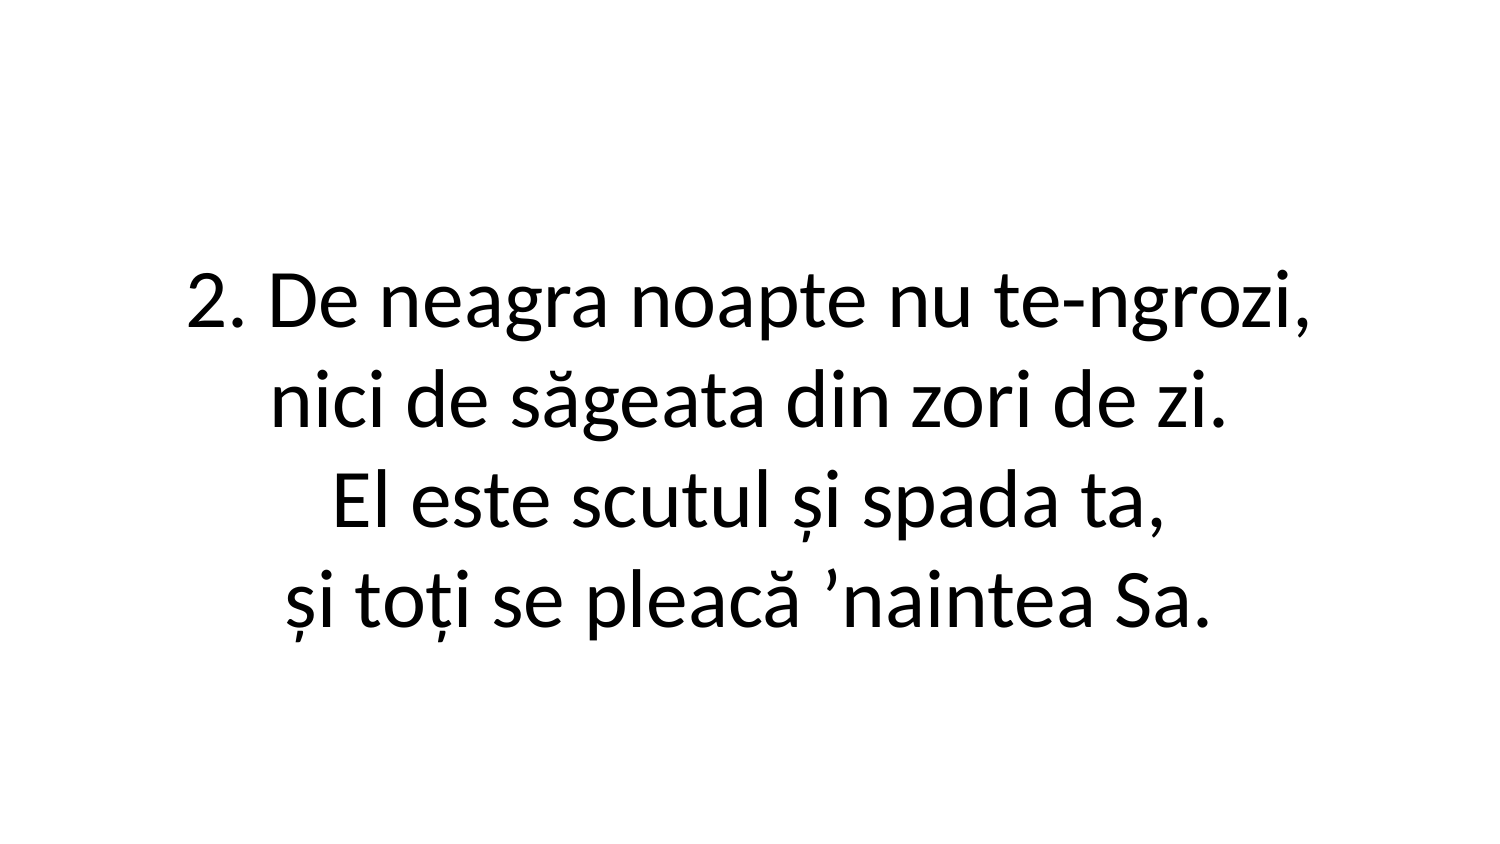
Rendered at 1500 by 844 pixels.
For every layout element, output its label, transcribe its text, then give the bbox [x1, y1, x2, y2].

text_box 2. De neagra noapte nu te-ngrozi, nici de săgeata din zori de zi. El este scutul și spada ta, și toți se pleacă ʼnaintea Sa. [170, 192, 1330, 652]
